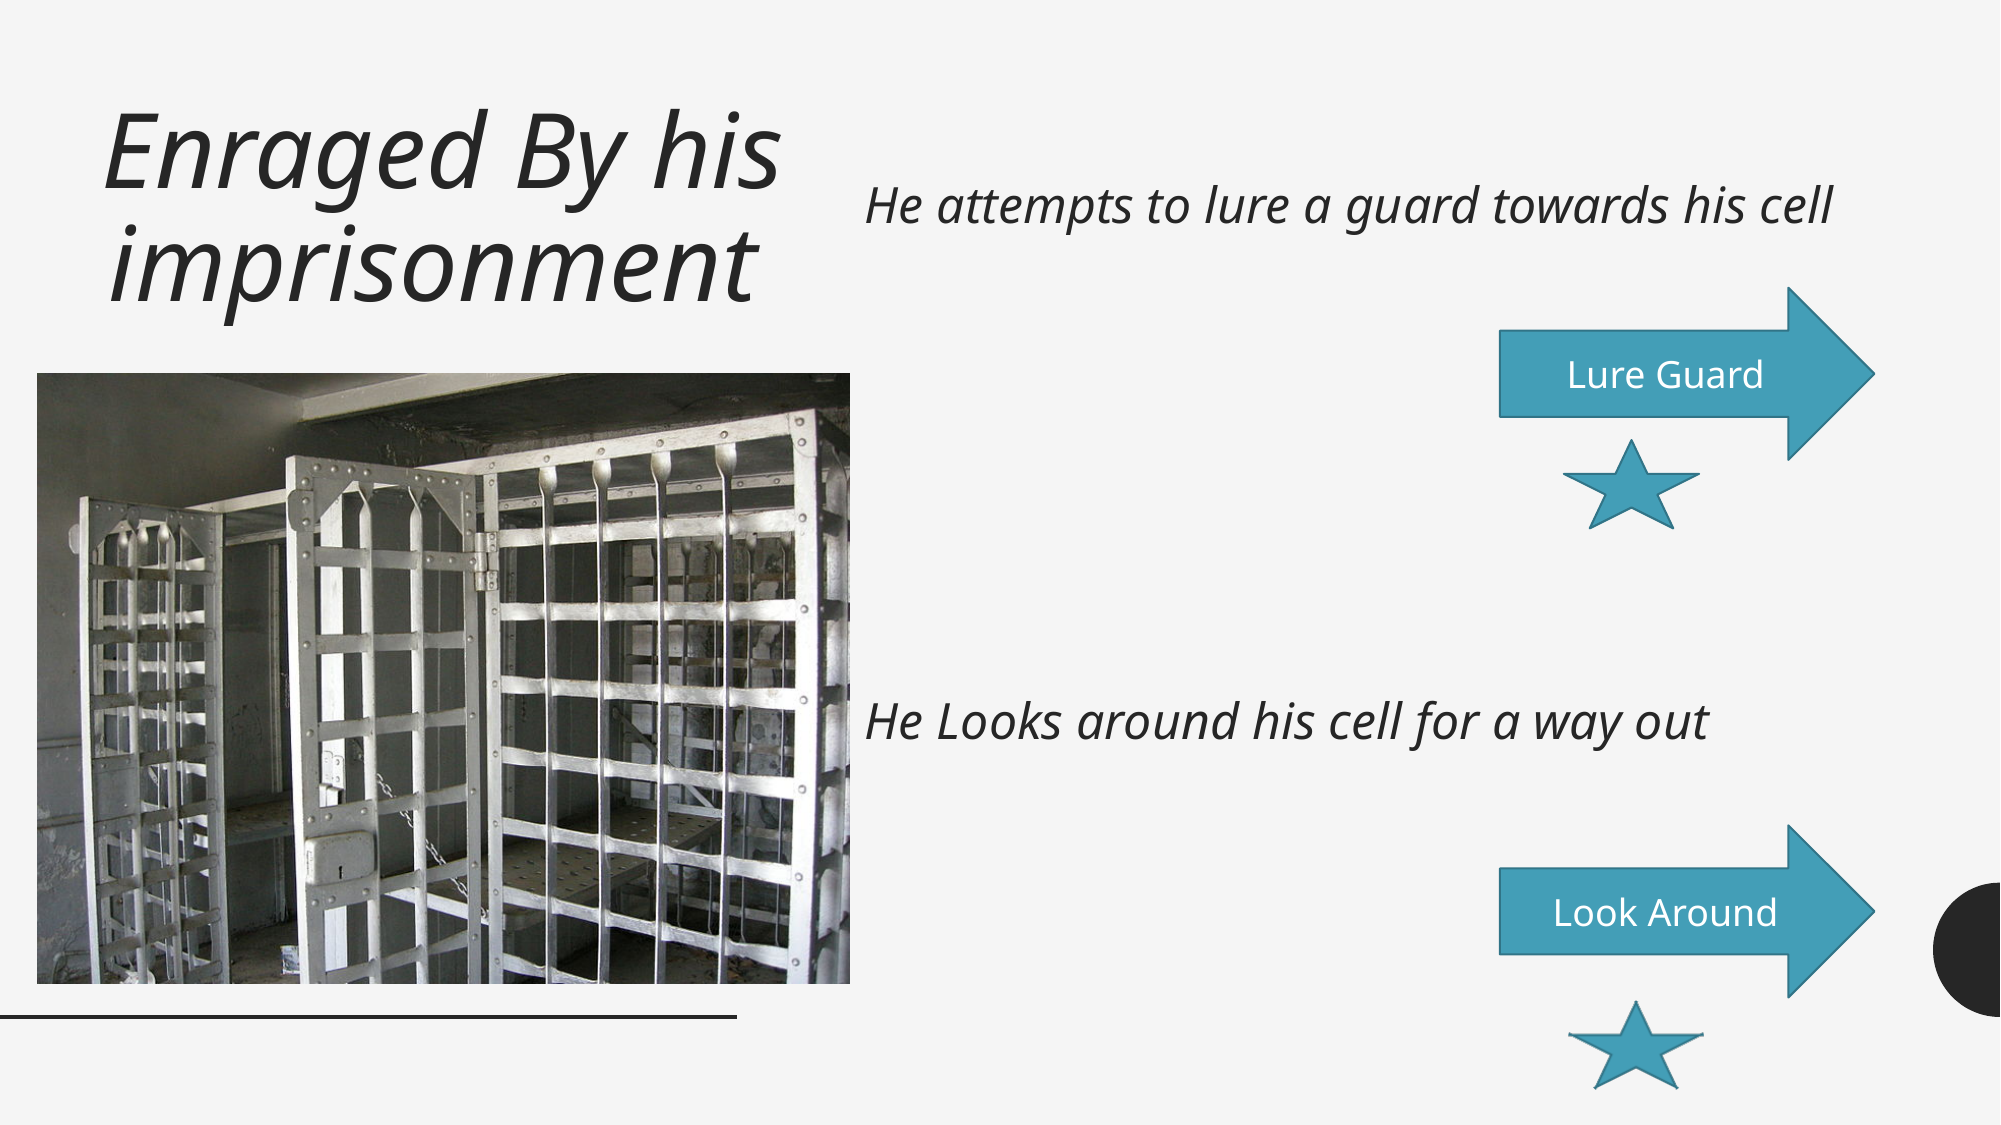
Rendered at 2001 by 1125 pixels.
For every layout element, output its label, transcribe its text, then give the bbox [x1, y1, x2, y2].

title Enraged By his imprisonment [51, 91, 800, 373]
list He attempts to lure a guard towards his cell [849, 91, 1875, 242]
picture [37, 373, 850, 984]
text_box [1562, 439, 1701, 530]
text_box Look Around [1498, 824, 1876, 999]
text_box Lure Guard [1498, 286, 1876, 461]
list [1563, 997, 1709, 1092]
list He Looks around his cell for a way out [850, 607, 1875, 758]
